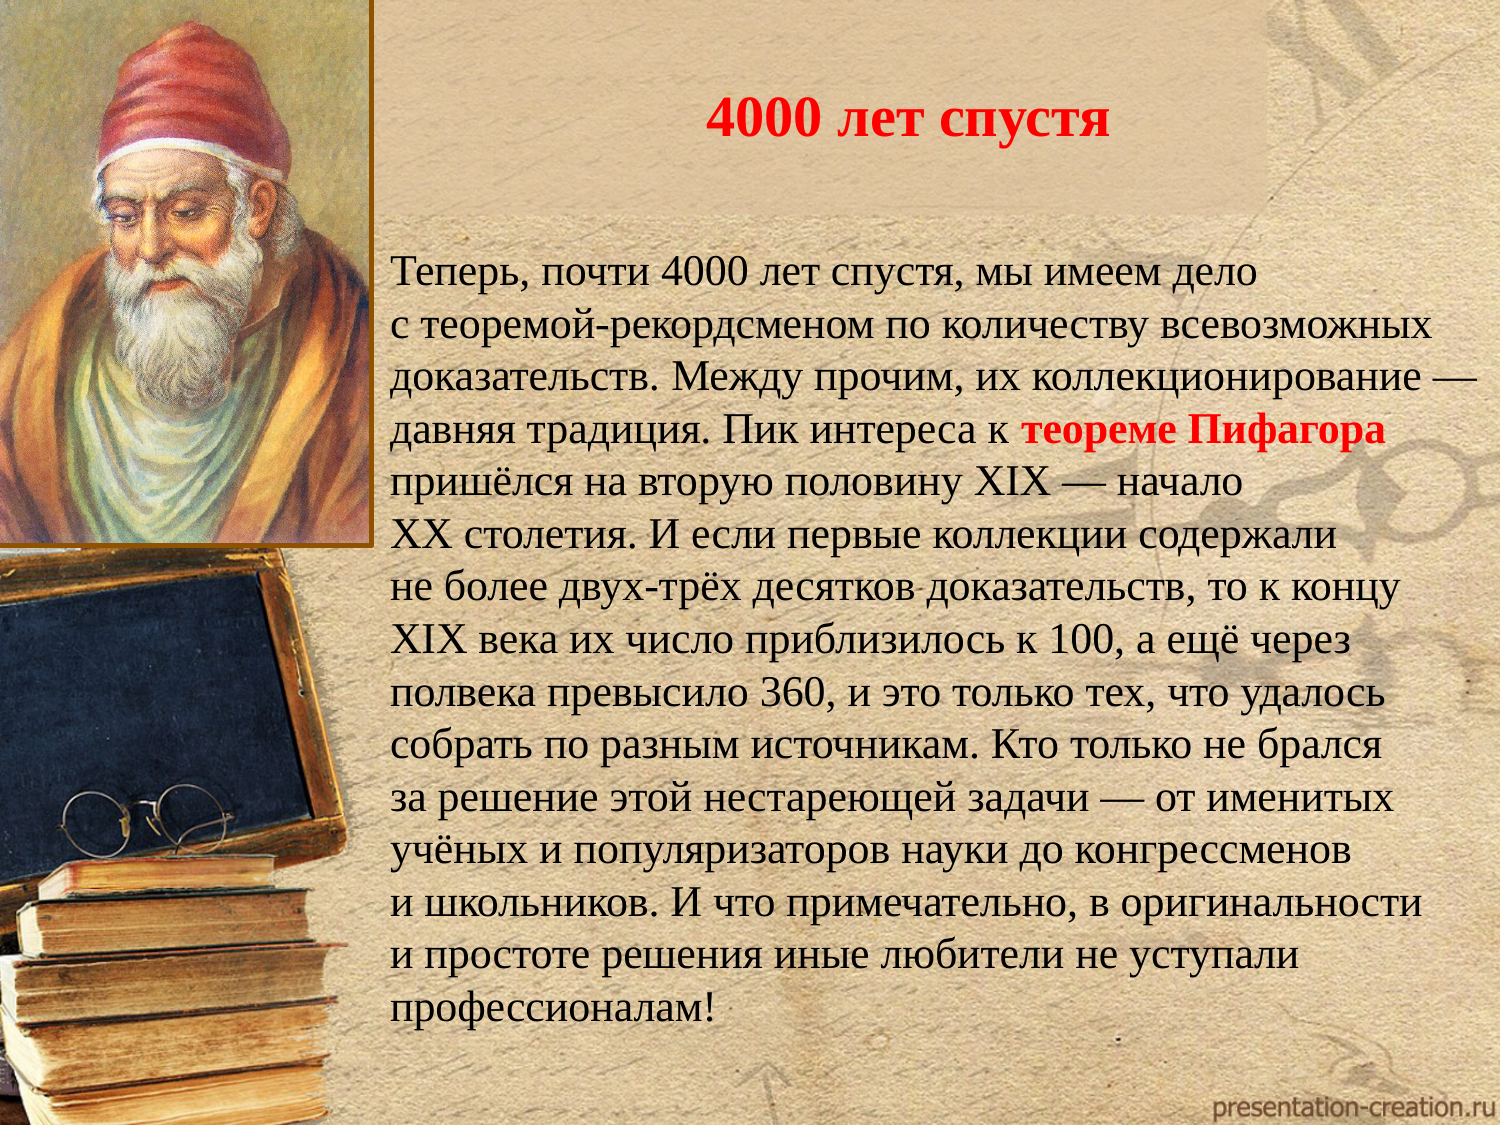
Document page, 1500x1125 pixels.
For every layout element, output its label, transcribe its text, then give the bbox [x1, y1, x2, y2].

picture [0, 0, 1500, 1125]
text_box 4000 лет спустя [691, 70, 1172, 156]
picture [0, 0, 370, 544]
list Теперь, почти 4000 лет спустя, мы имеем дело с теоремой-рекордсменом по количеству всевозможных доказательств. Между прочим, их коллекционирование — давняя традиция. Пик интереса к теореме Пифагора пришёлся на вторую половину XIX — начало XX столетия. И если первые коллекции содержали не более двух-трёх десятков доказательств, то к концу XIX века их число приблизилось к 100, а ещё через полвека превысило 360, и это только тех, что удалось собрать по разным источникам. Кто только не брался за решение этой нестареющей задачи — от именитых учёных и популяризаторов науки до конгрессменов и школьников. И что примечательно, в оригинальности и простоте решения иные любители не уступали профессионалам! [375, 175, 1500, 1067]
